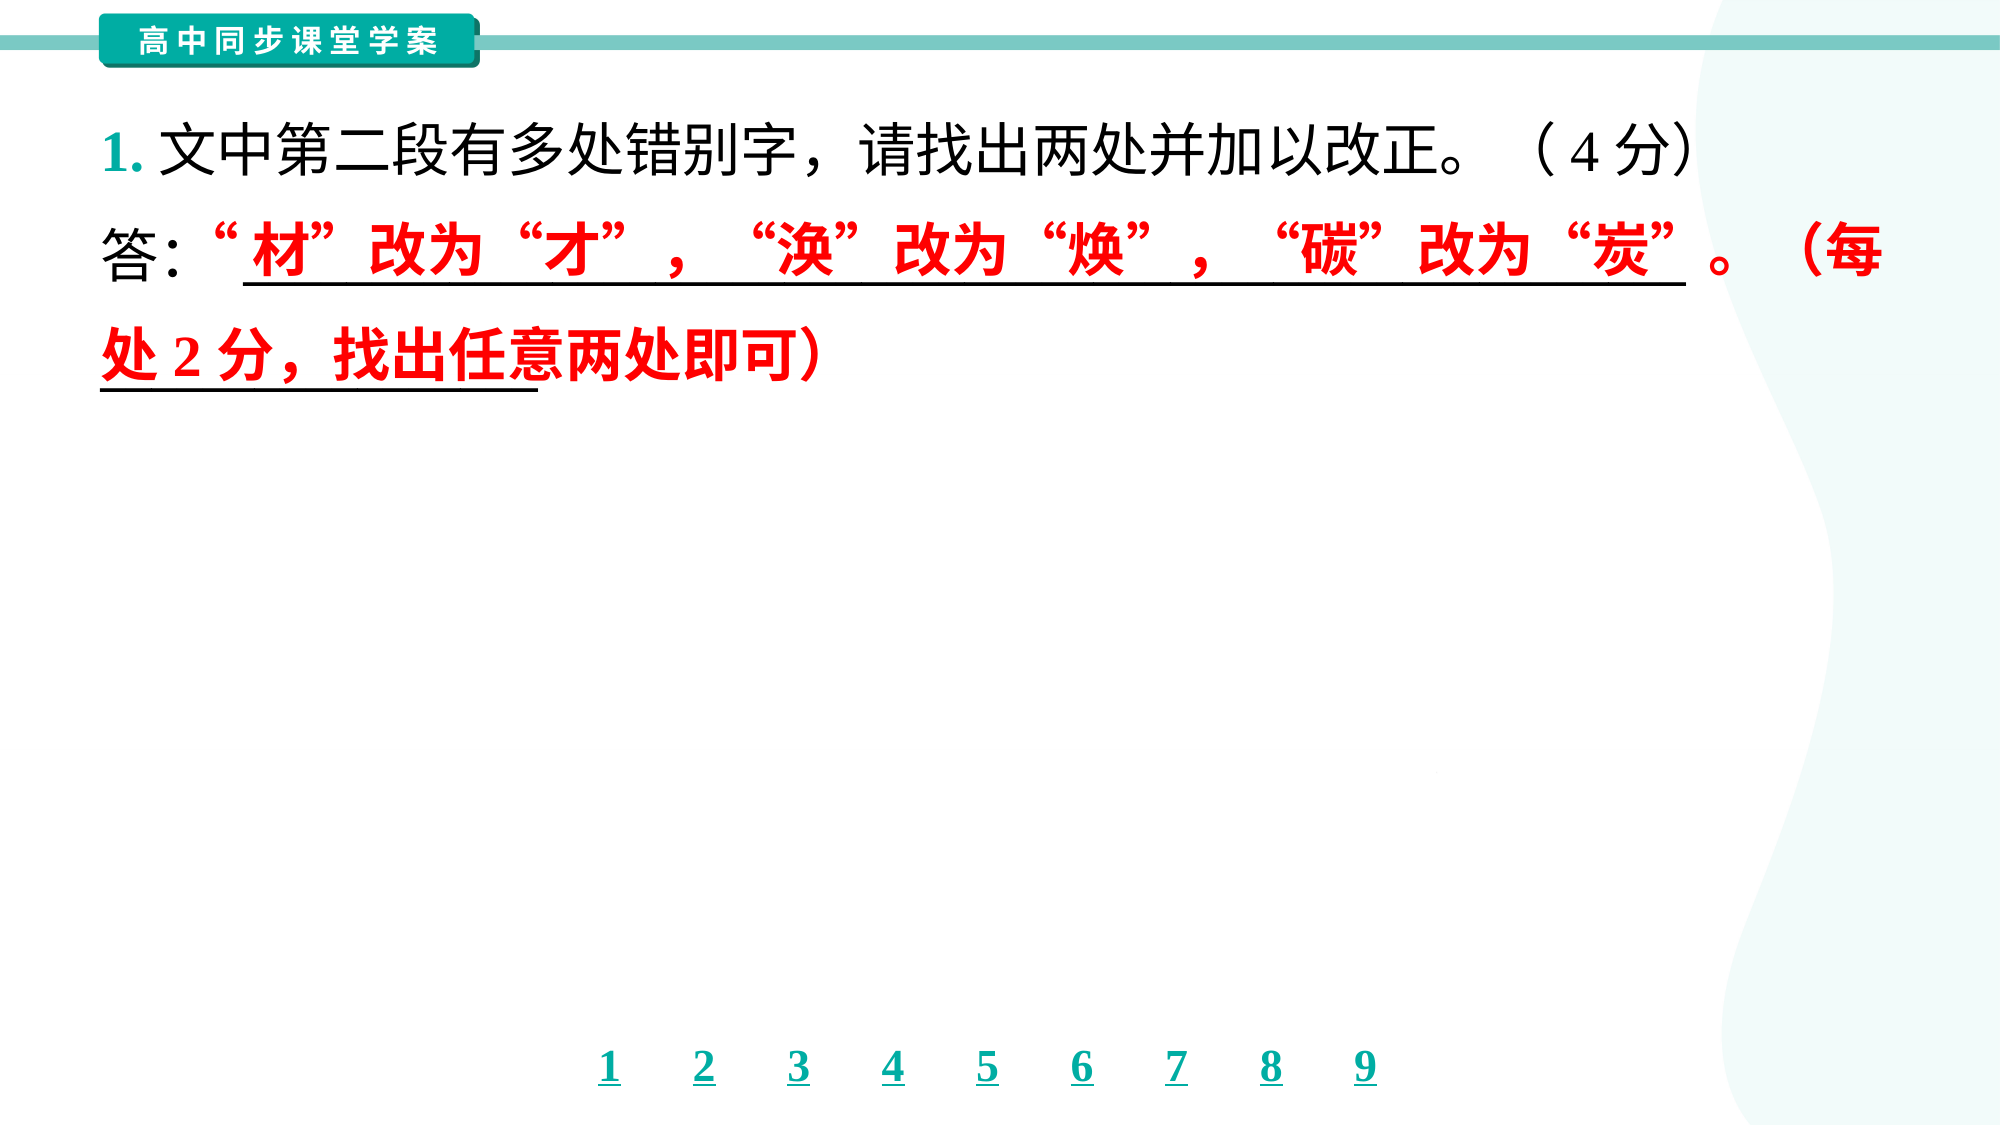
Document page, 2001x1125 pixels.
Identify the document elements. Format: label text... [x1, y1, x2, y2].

text_box “材”改为“才”，“涣”改为“焕”，“碳”改为“炭”。（每处2分，找出任意两处即可） [100, 177, 1899, 388]
text_box 1.文中第二段有多处错别字，请找出两处并加以改正。（4分） 答： ________________________________________________________ _________________ [100, 388, 1899, 396]
picture [0, 0, 2000, 1125]
text_box 1.文中第二段有多处错别字，请找出两处并加以改正。（4分） 答： ________________________________________________________ _________________ [100, 76, 1899, 177]
